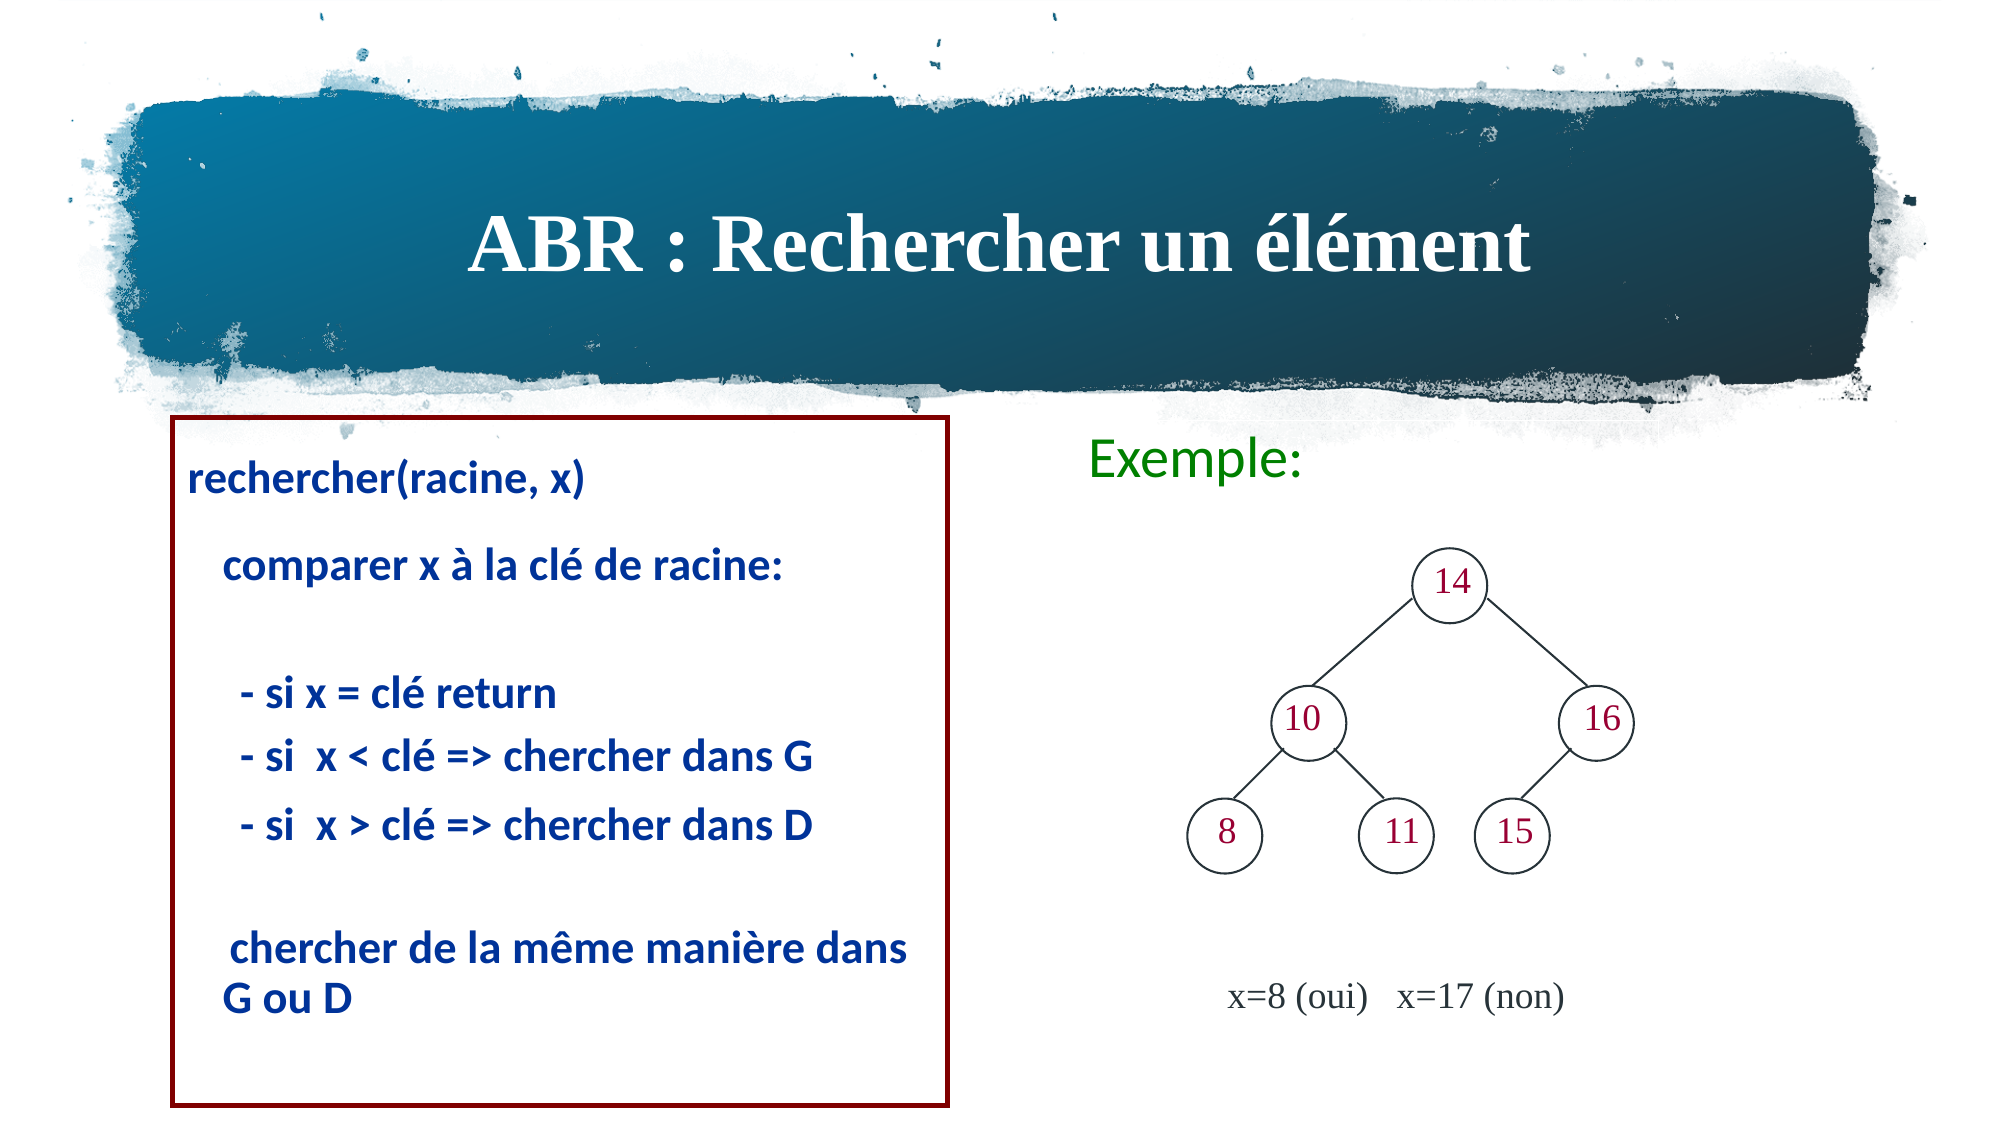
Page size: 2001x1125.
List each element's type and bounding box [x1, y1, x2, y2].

text_box [1187, 548, 1643, 874]
picture [0, 0, 2000, 1125]
